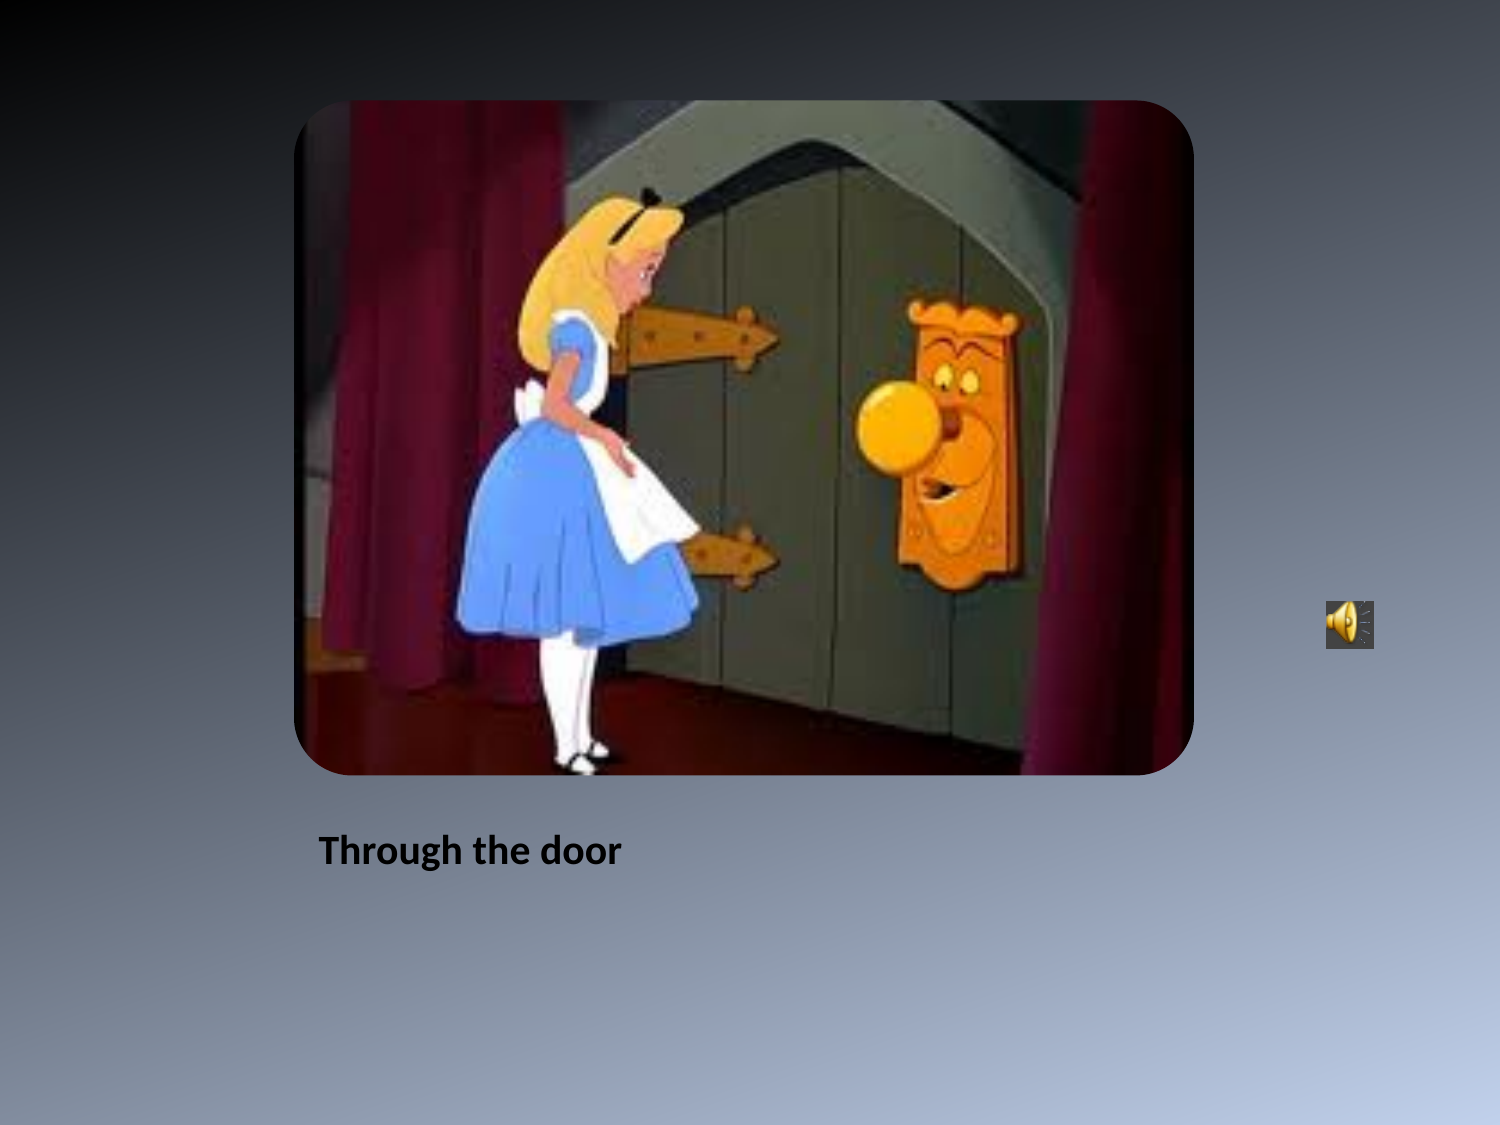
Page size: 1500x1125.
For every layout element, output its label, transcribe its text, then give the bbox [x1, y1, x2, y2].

title Through the door [294, 787, 1194, 881]
picture [1324, 599, 1376, 651]
picture [293, 100, 1195, 776]
